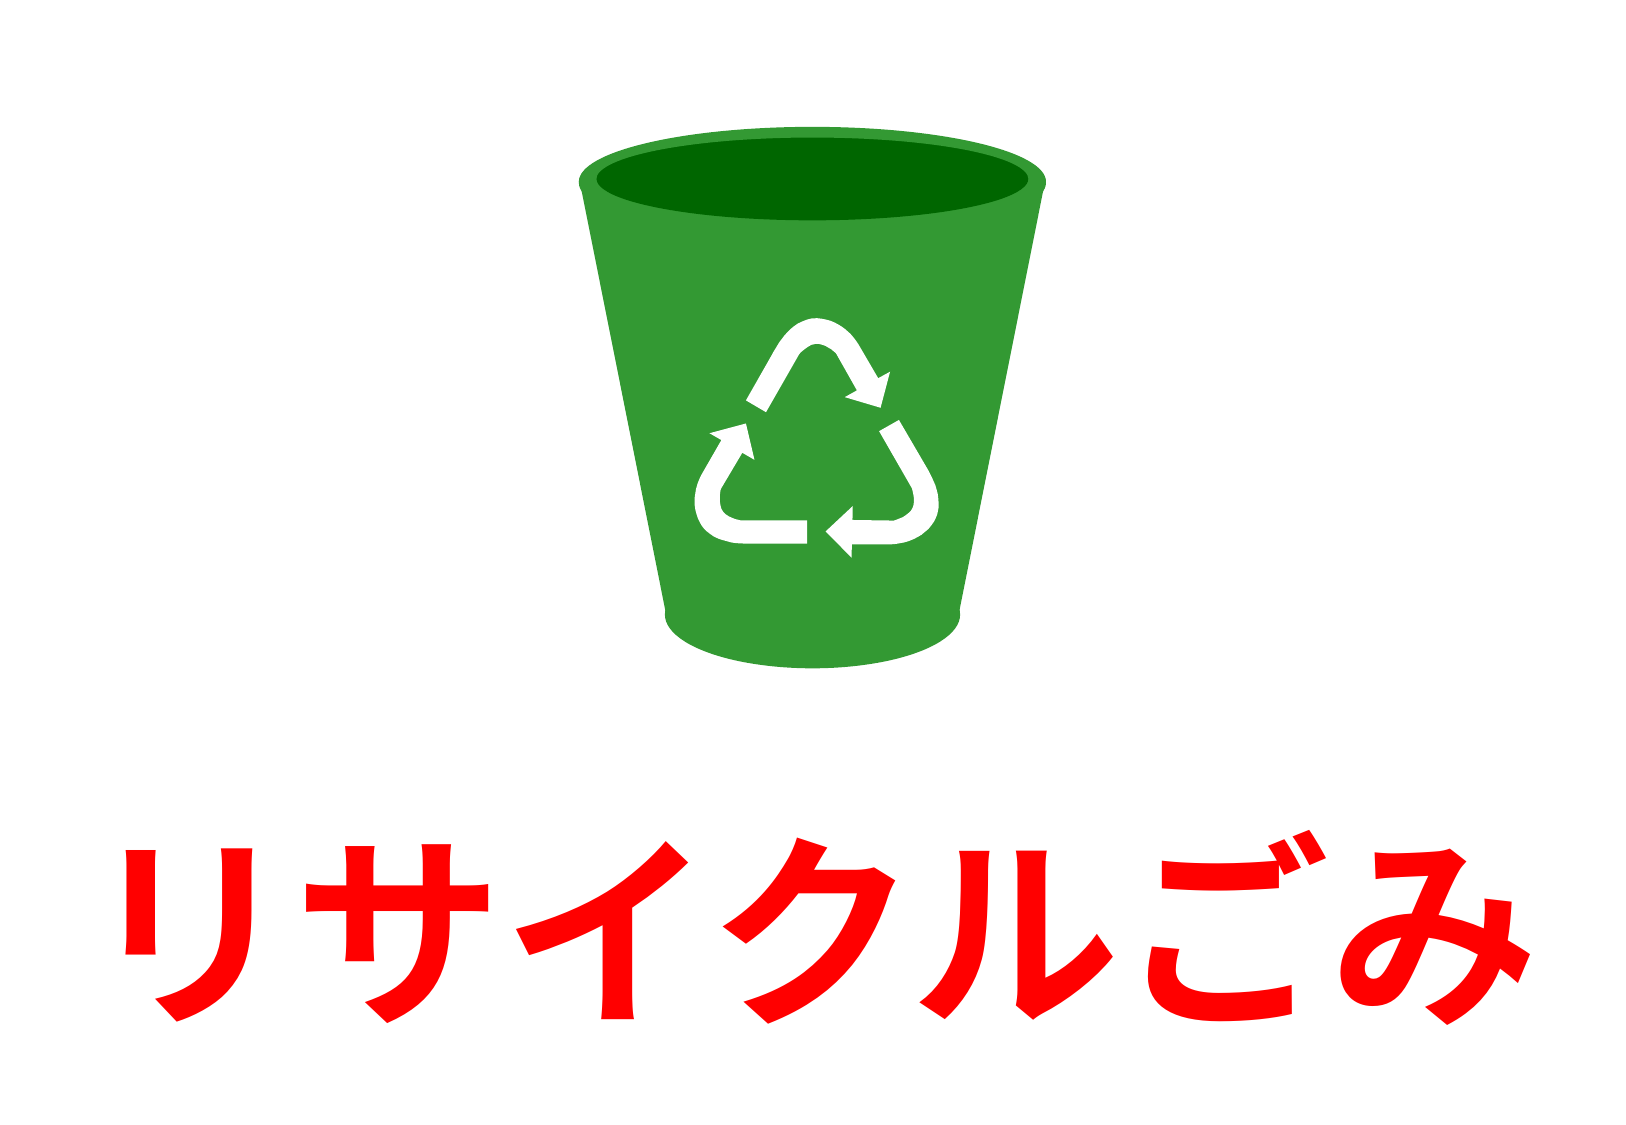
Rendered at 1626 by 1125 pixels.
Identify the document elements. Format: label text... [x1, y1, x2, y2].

text_box リサイクルごみ [0, 794, 1625, 1060]
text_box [578, 126, 1047, 669]
